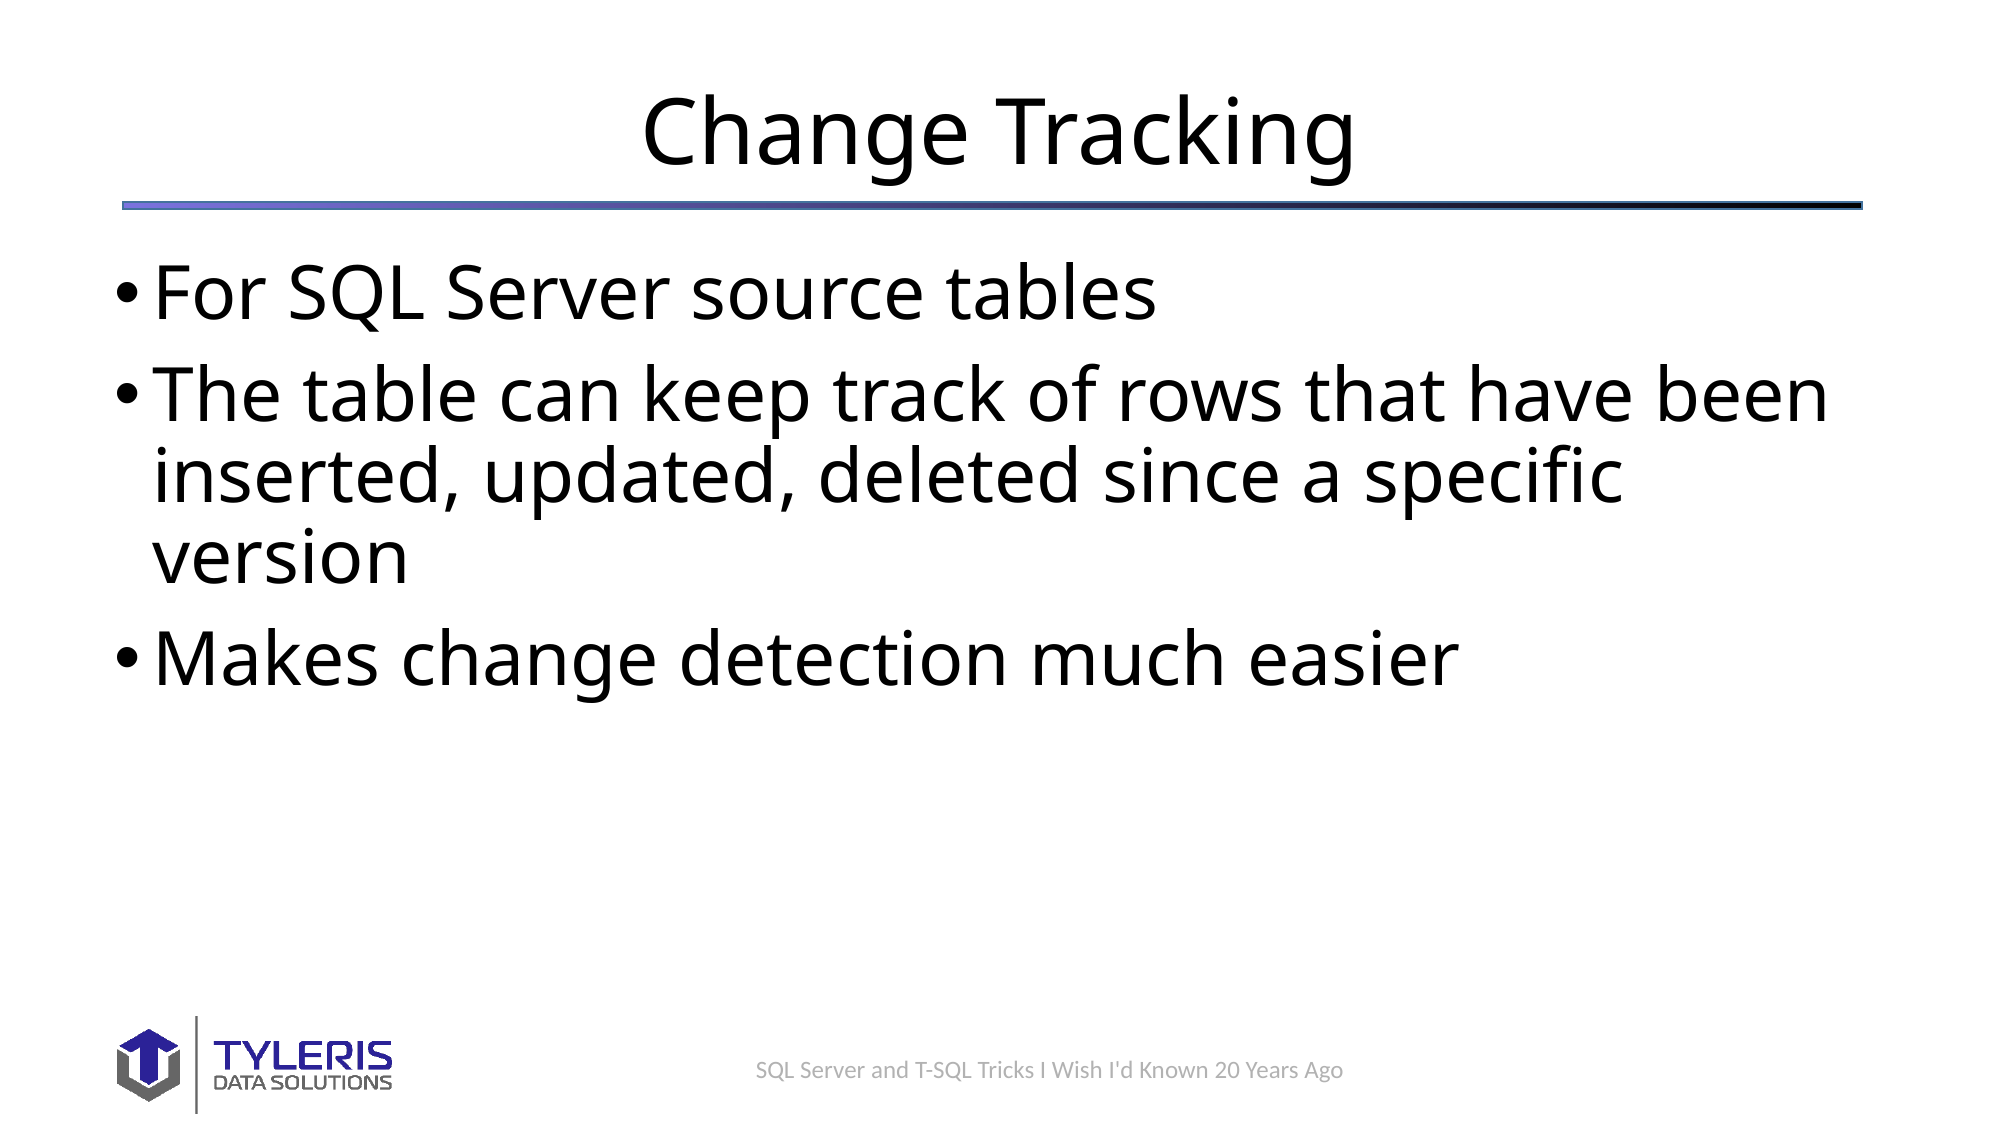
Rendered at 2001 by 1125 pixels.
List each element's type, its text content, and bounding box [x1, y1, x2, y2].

footer SQL Server and T-SQL Tricks I Wish I'd Known 20 Years Ago [599, 1039, 1502, 1099]
text_box Change Tracking [137, 59, 1863, 201]
picture [117, 1016, 392, 1114]
text_box [122, 201, 1863, 210]
list For SQL Server source tables The table can keep track of rows that have been inserted, updated, deleted since a specific version Makes change detection much easier [99, 247, 1863, 914]
